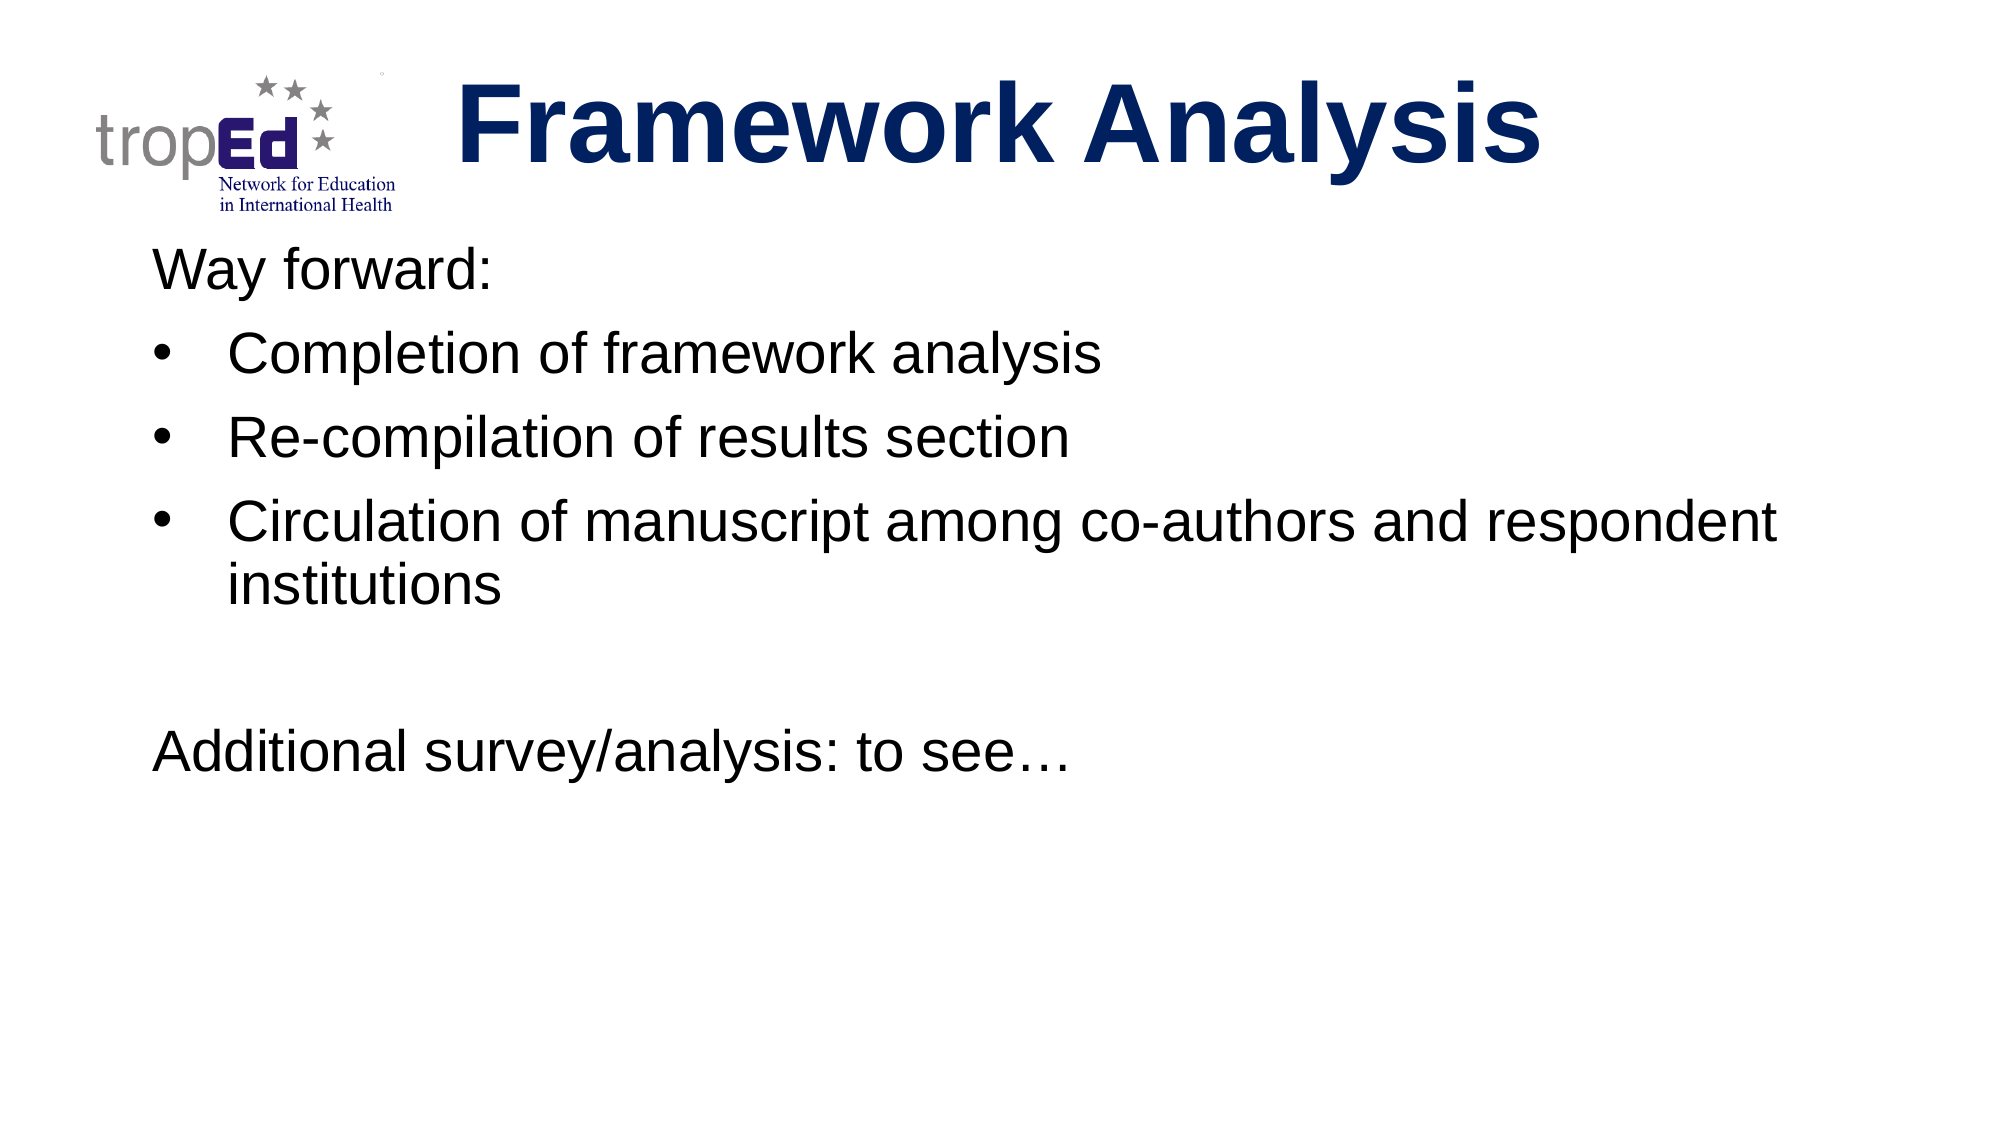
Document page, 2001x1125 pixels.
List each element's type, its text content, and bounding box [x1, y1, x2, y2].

title Framework Analysis [412, 59, 1863, 193]
picture [73, 59, 412, 246]
list Way forward: Completion of framework analysis Re-compilation of results section Circulation of manuscript among co-authors and respondent institutions Additional survey/analysis: to see… [137, 231, 1863, 1041]
